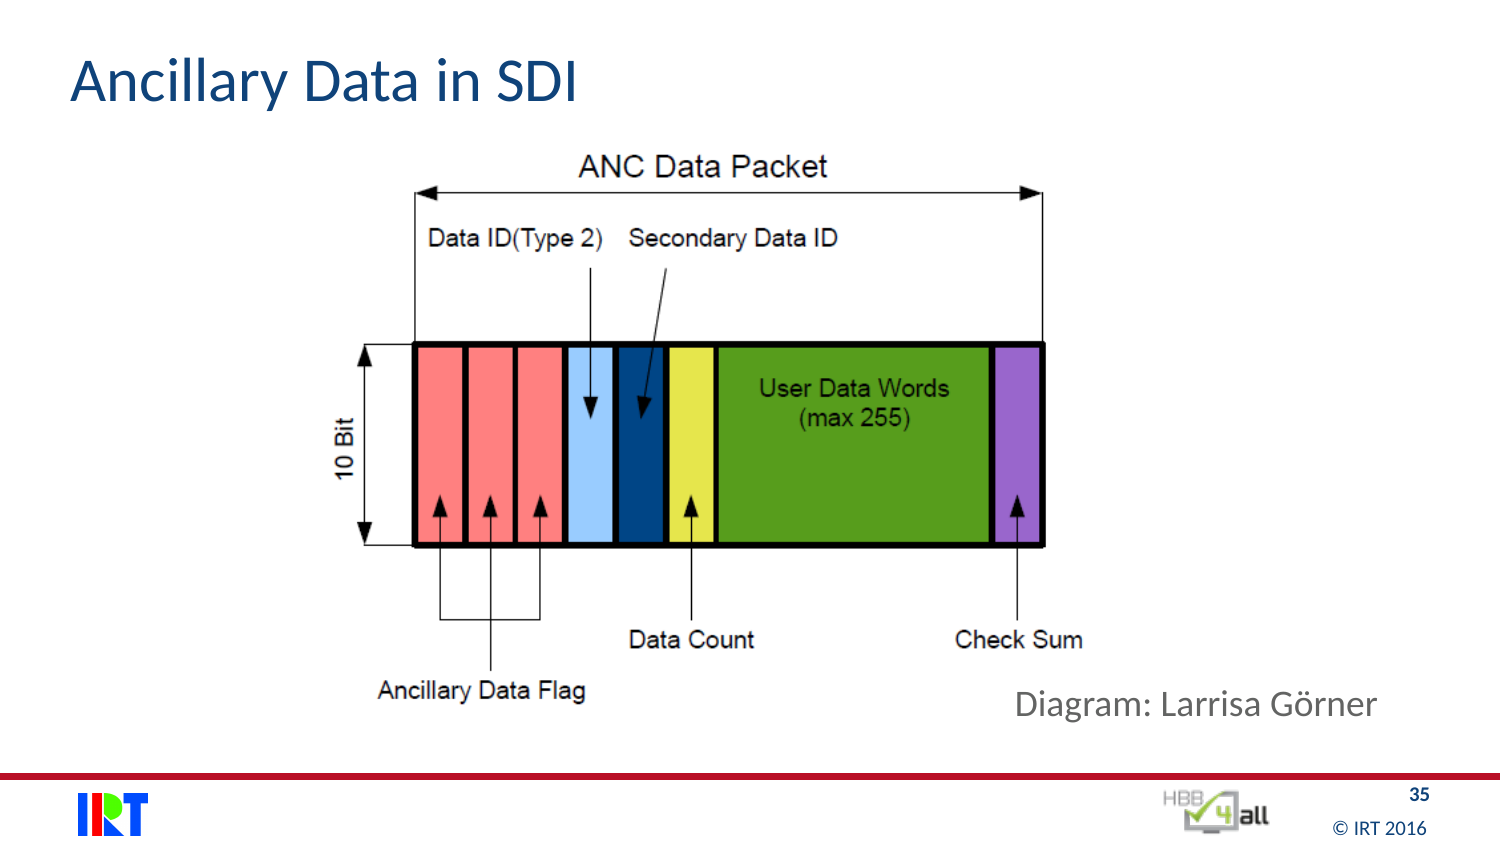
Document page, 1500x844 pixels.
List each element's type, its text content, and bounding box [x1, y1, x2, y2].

picture [78, 793, 148, 836]
picture [85, 139, 1175, 727]
title Ancillary Data in SDI [70, 47, 1432, 165]
text_box Diagram: Larrisa Görner [1177, 671, 1394, 732]
picture [1163, 787, 1270, 844]
